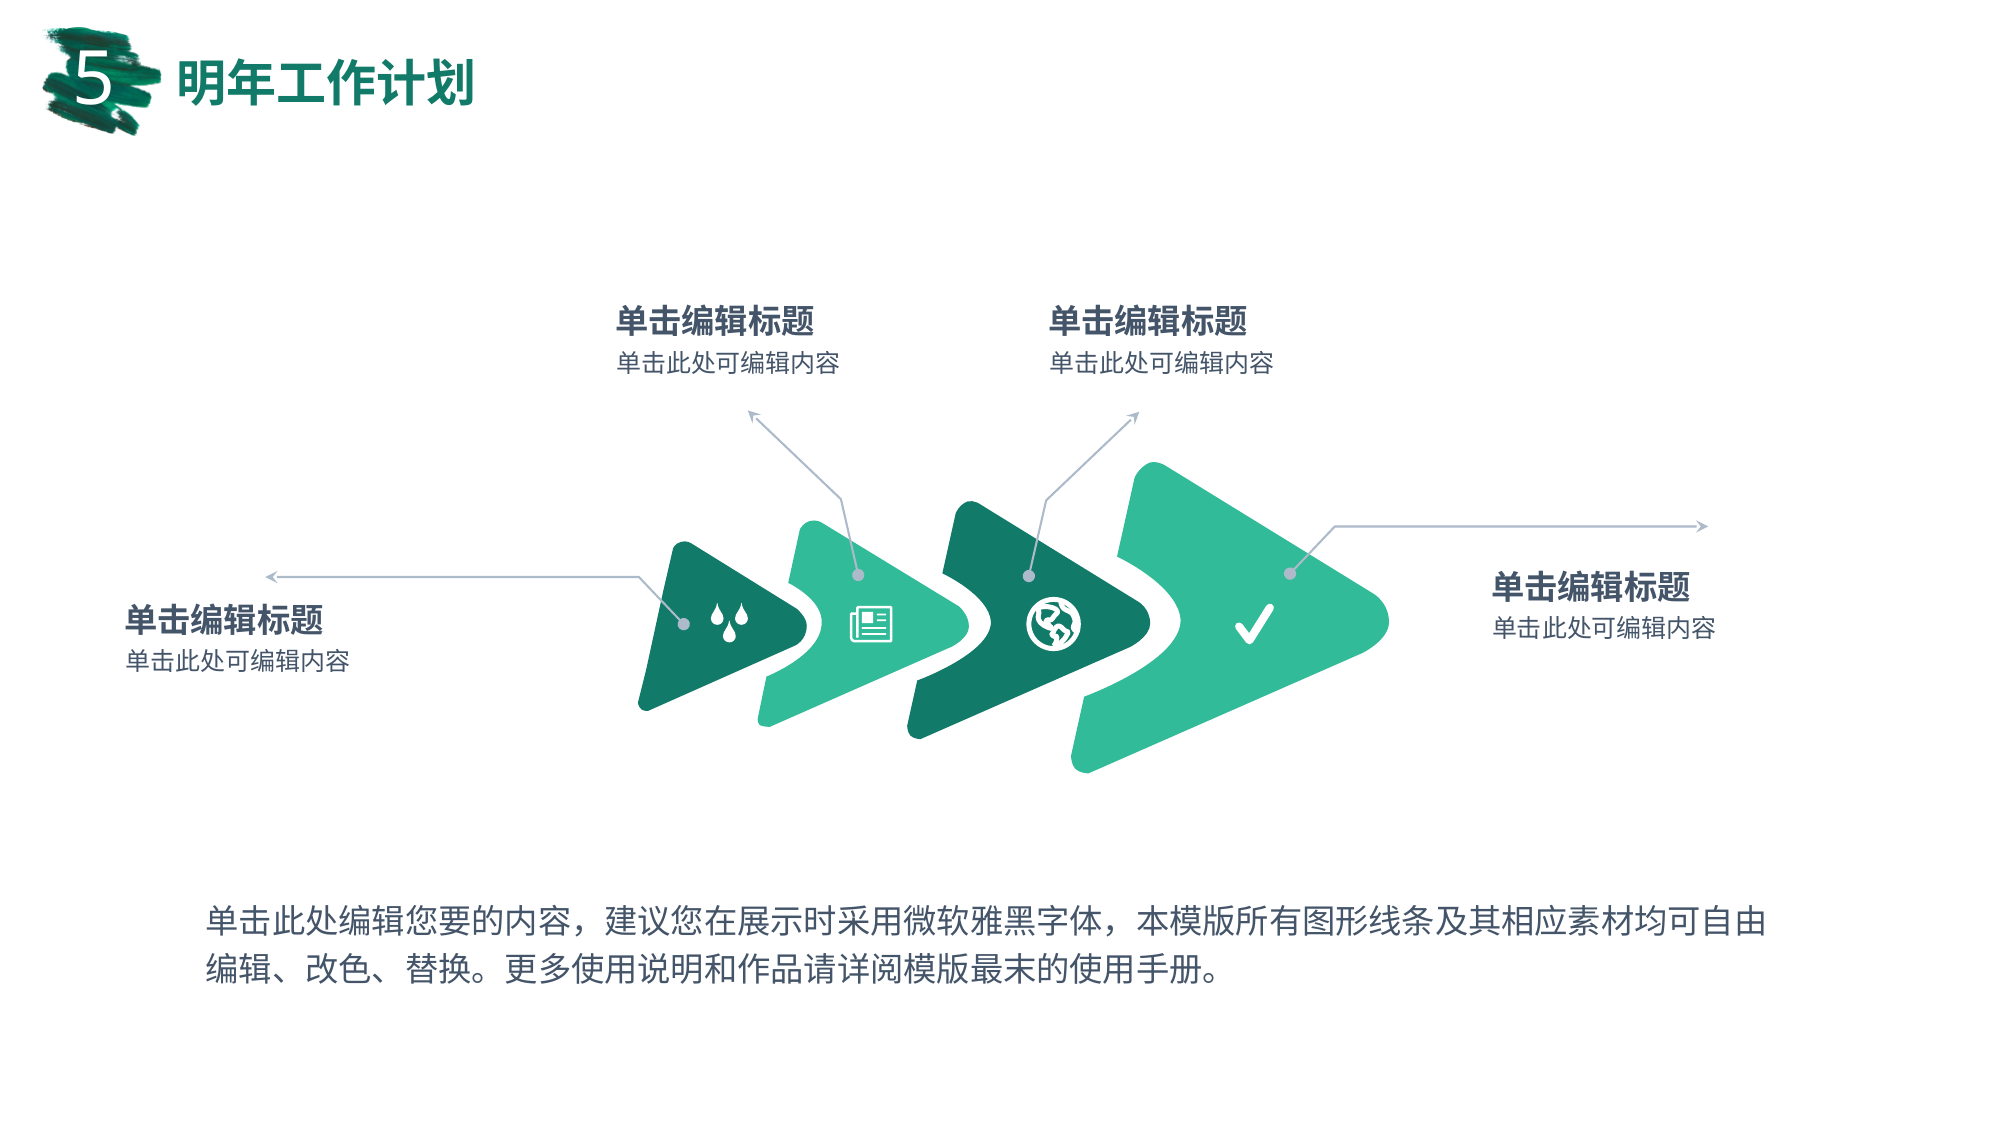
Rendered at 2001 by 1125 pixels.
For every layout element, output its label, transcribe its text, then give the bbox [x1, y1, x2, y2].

text_box [1022, 411, 1140, 583]
text_box [1284, 520, 1709, 580]
text_box [747, 410, 865, 582]
text_box [861, 611, 874, 624]
text_box 单击编辑标题 [1491, 565, 1733, 606]
text_box [1060, 600, 1078, 632]
text_box [1038, 606, 1058, 629]
text_box [1235, 603, 1274, 645]
text_box 单击此处可编辑内容 [125, 645, 383, 676]
text_box [849, 605, 893, 643]
text_box [1051, 625, 1069, 646]
text_box [907, 501, 1151, 740]
text_box 单击此处可编辑内容 [1049, 347, 1307, 378]
text_box [710, 603, 724, 625]
text_box [265, 570, 690, 631]
text_box [735, 603, 748, 625]
text_box 单击此处可编辑内容 [1492, 612, 1750, 643]
text_box 单击编辑标题 [615, 300, 857, 341]
text_box 单击此处可编辑内容 [616, 347, 874, 378]
text_box [637, 541, 807, 711]
text_box [757, 520, 969, 727]
text_box [1028, 599, 1077, 649]
picture [42, 25, 163, 136]
text_box [722, 620, 736, 643]
text_box 明年工作计划 [168, 43, 533, 119]
text_box 单击编辑标题 [1048, 300, 1291, 341]
text_box 单击此处编辑您要的内容，建议您在展示时采用微软雅黑字体，本模版所有图形线条及其相应素材均可自由编辑、改色、替换。更多使用说明和作品请详阅模版最末的使用手册。 [205, 892, 1770, 989]
text_box [1061, 600, 1079, 629]
text_box 单击编辑标题 [124, 598, 367, 639]
text_box [1071, 462, 1389, 774]
